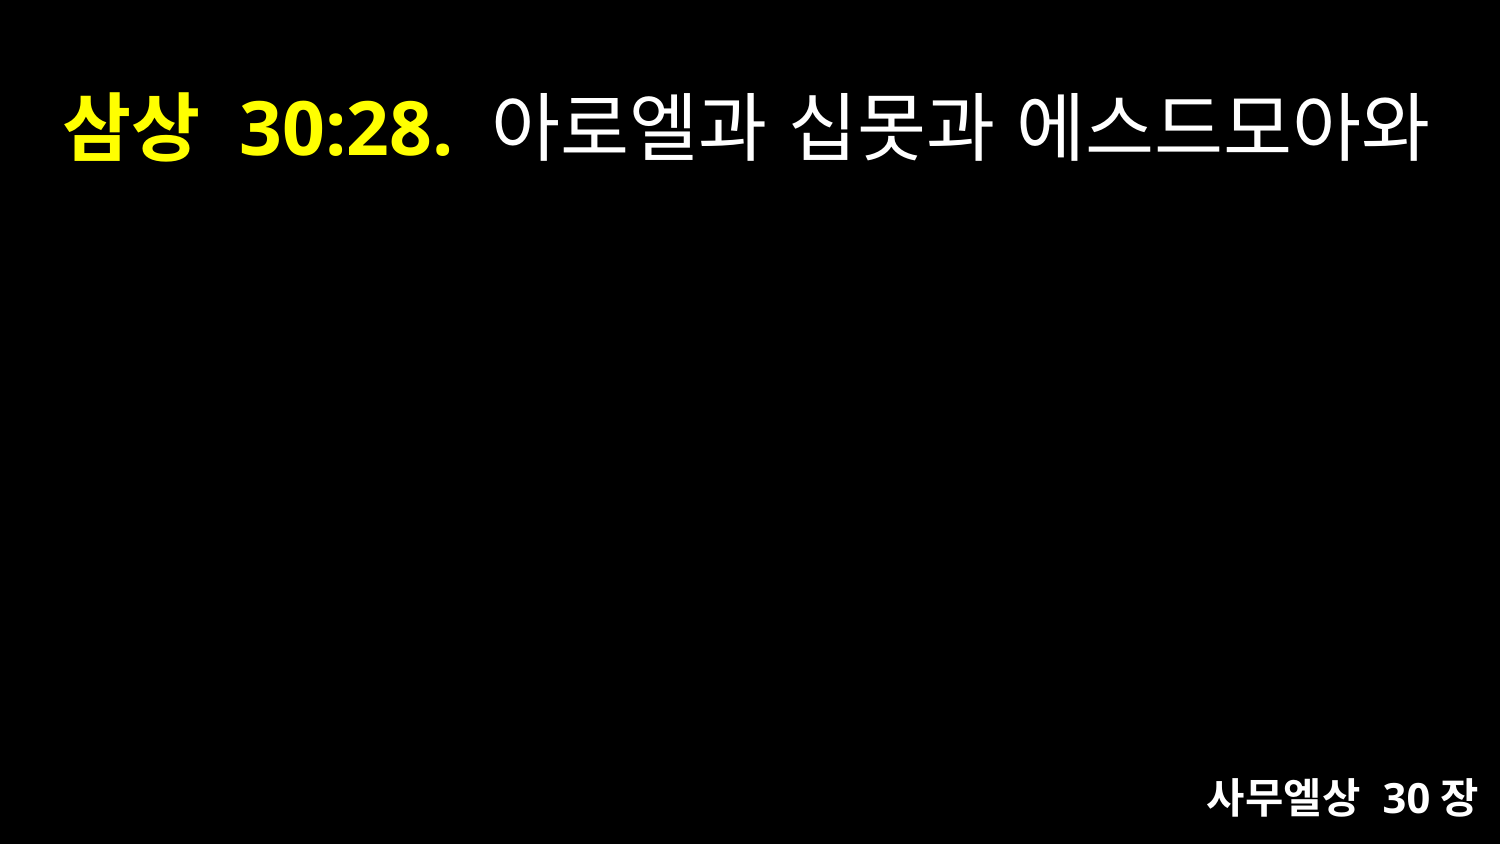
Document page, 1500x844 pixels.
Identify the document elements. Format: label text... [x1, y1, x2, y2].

title 삼상 30:28. 아로엘과 십못과 에스드모아와 [0, 0, 1500, 844]
subtitle 사무엘상 30장 [916, 770, 1500, 844]
